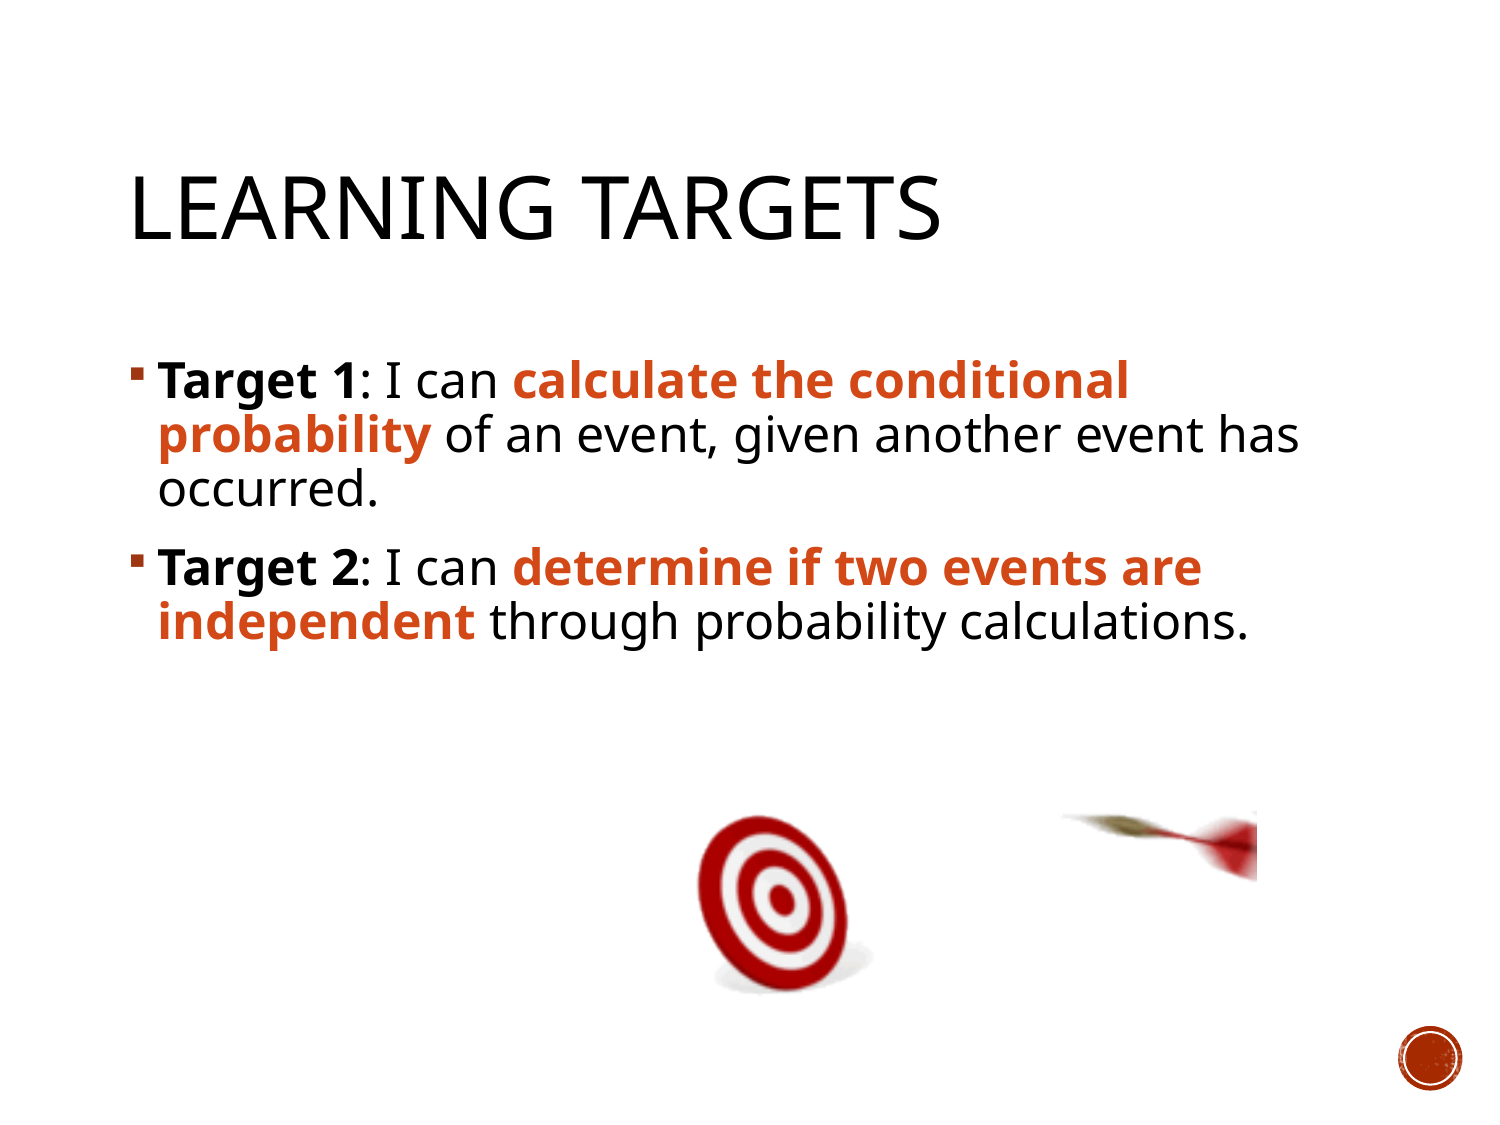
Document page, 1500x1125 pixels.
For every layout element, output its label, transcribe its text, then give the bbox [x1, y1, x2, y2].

picture [673, 591, 1257, 1040]
title Learning Targets [112, 79, 1388, 344]
list Target 1: I can calculate the conditional probability of an event, given another event has occurred. Target 2: I can determine if two events are independent through probability calculations. [112, 348, 1388, 1013]
